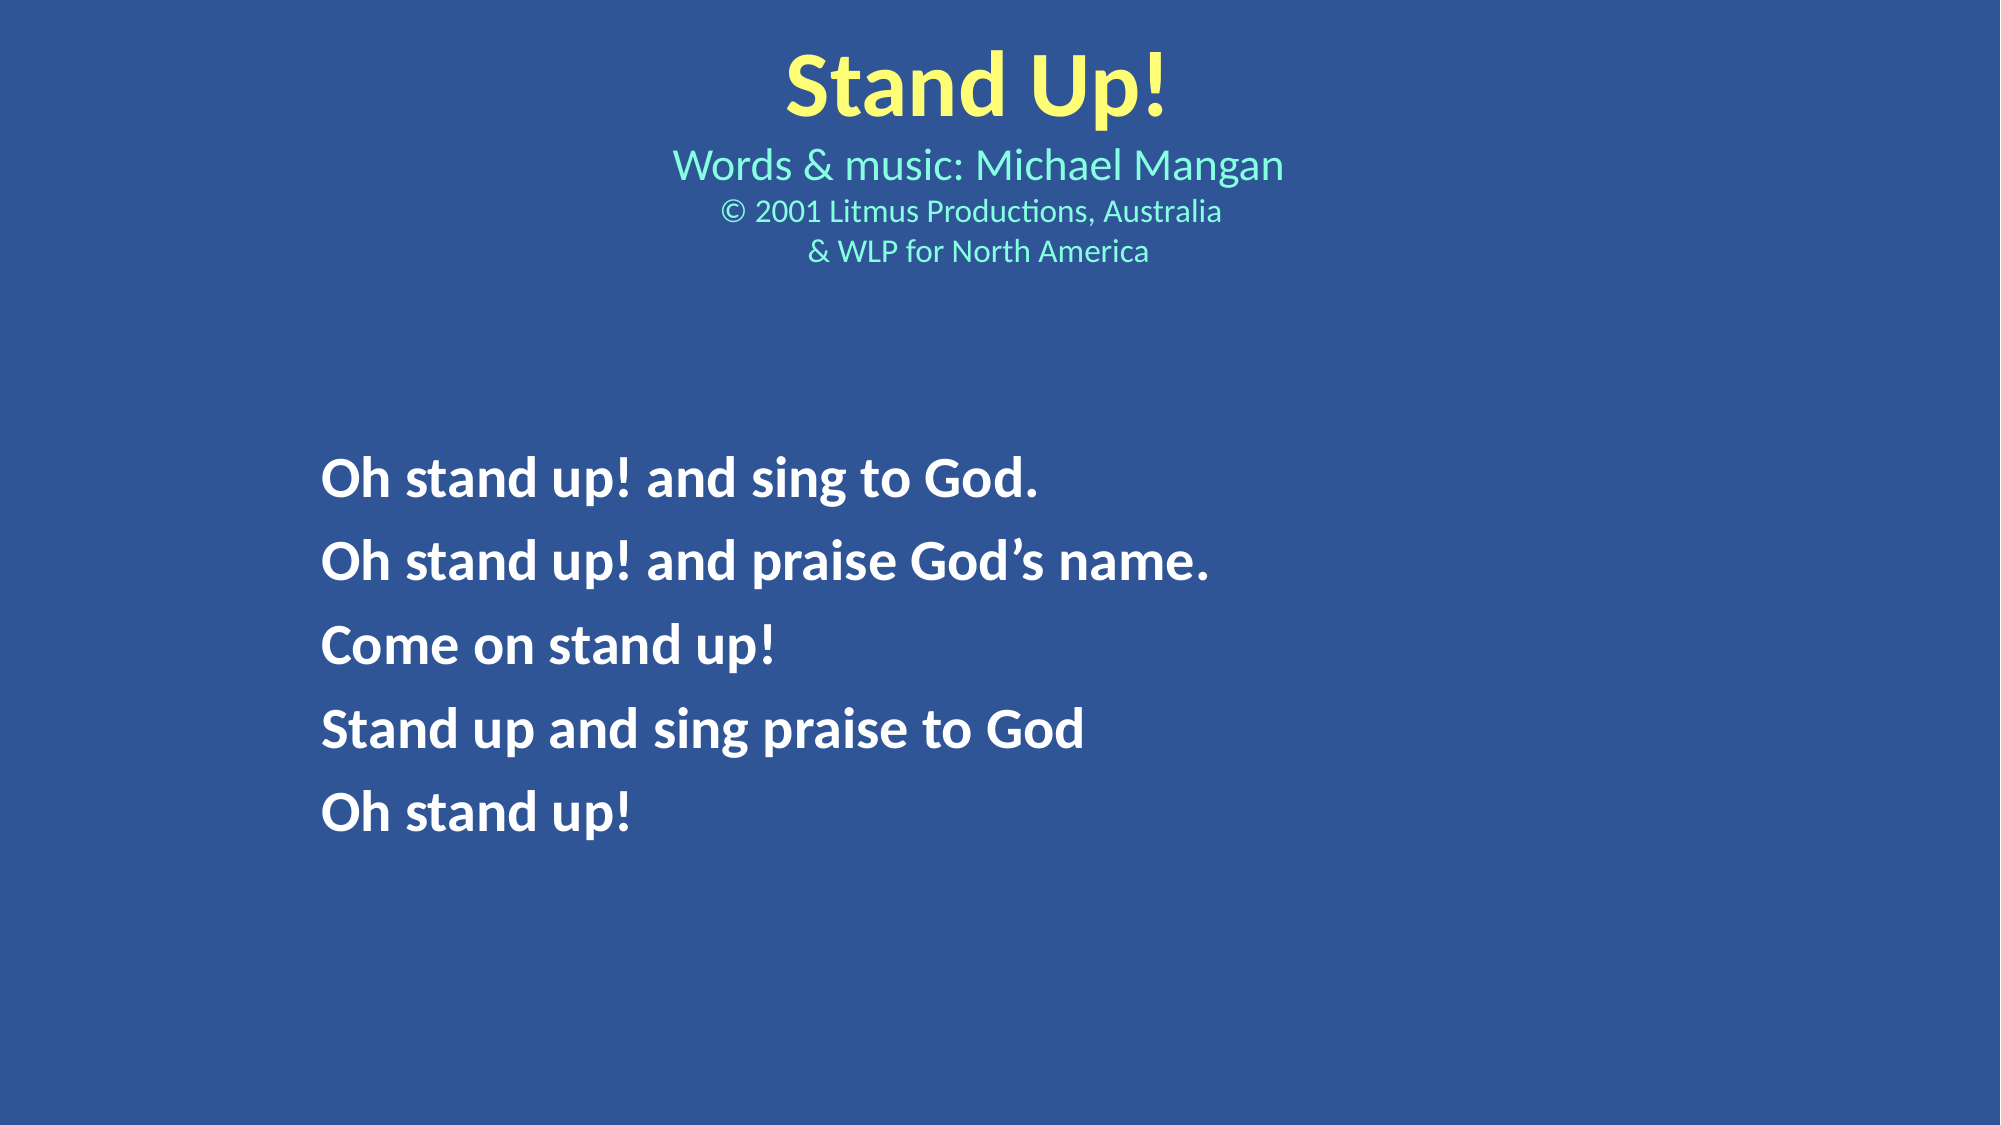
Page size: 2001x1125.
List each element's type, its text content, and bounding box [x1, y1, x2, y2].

text_box Stand Up! Words & music: Michael Mangan © 2001 Litmus Productions, Australia & WLP for North America [291, 0, 1667, 306]
list Oh stand up! and sing to God. Oh stand up! and praise God’s name. Come on stand up! Stand up and sing praise to God Oh stand up! [306, 439, 1694, 878]
